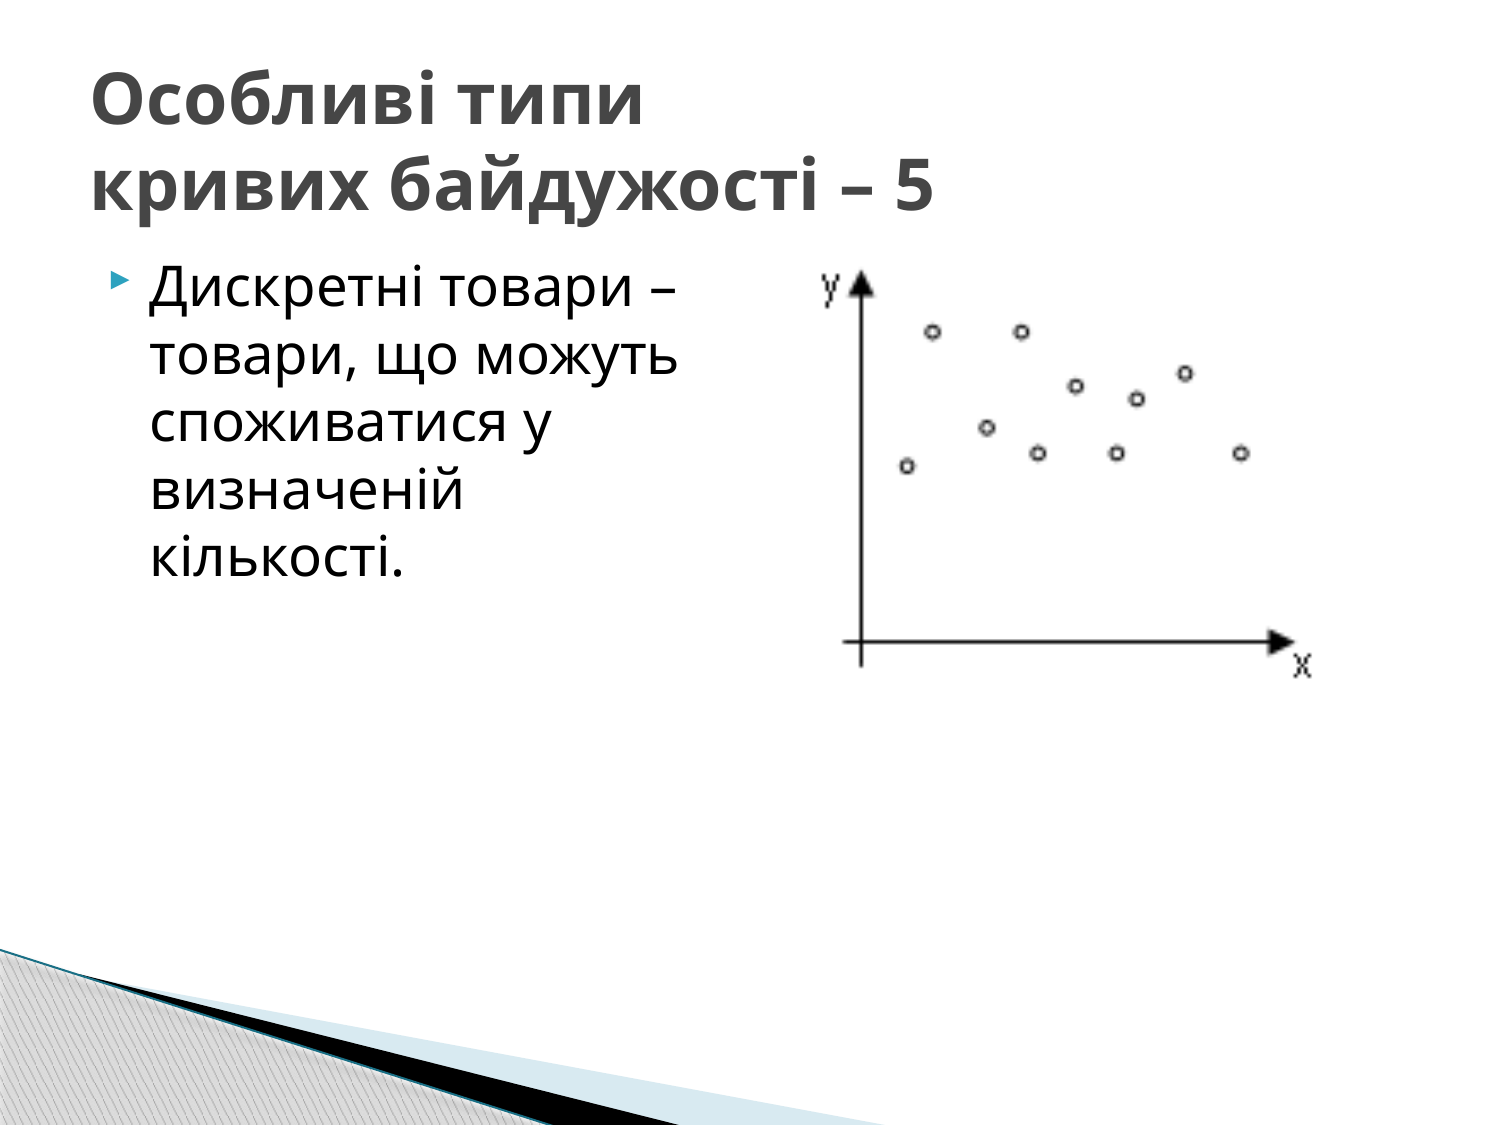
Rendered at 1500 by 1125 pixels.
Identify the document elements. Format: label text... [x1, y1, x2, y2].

list Дискретні товари – товари, що можуть споживатися у визначеній кількості. [75, 243, 750, 986]
title Особливі типи кривих байдужості – 5 [75, 45, 1425, 233]
picture [820, 255, 1346, 699]
